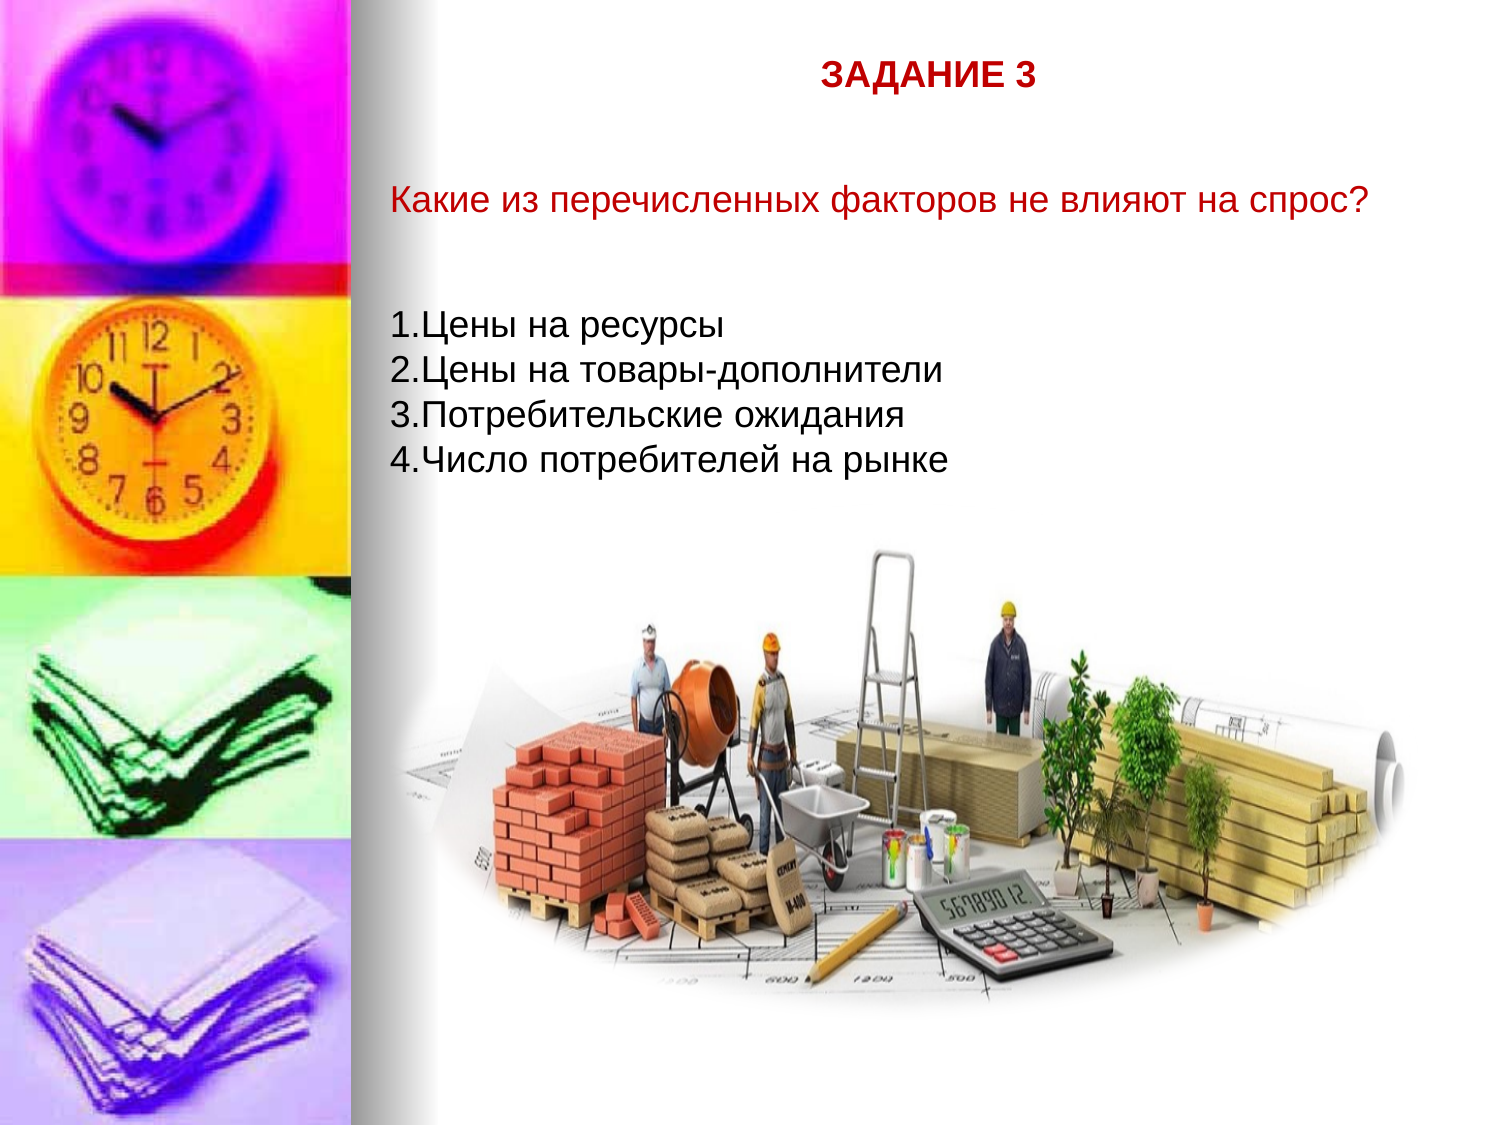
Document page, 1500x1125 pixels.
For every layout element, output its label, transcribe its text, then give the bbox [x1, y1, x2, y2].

picture [386, 503, 1419, 1020]
picture [0, 0, 351, 1125]
text_box ЗАДАНИЕ 3 Какие из перечисленных факторов не влияют на спрос? 1.Цены на ресурсы 2.Цены на товары-дополнители 3.Потребительские ожидания 4.Число потребителей на рынке [374, 42, 1483, 488]
